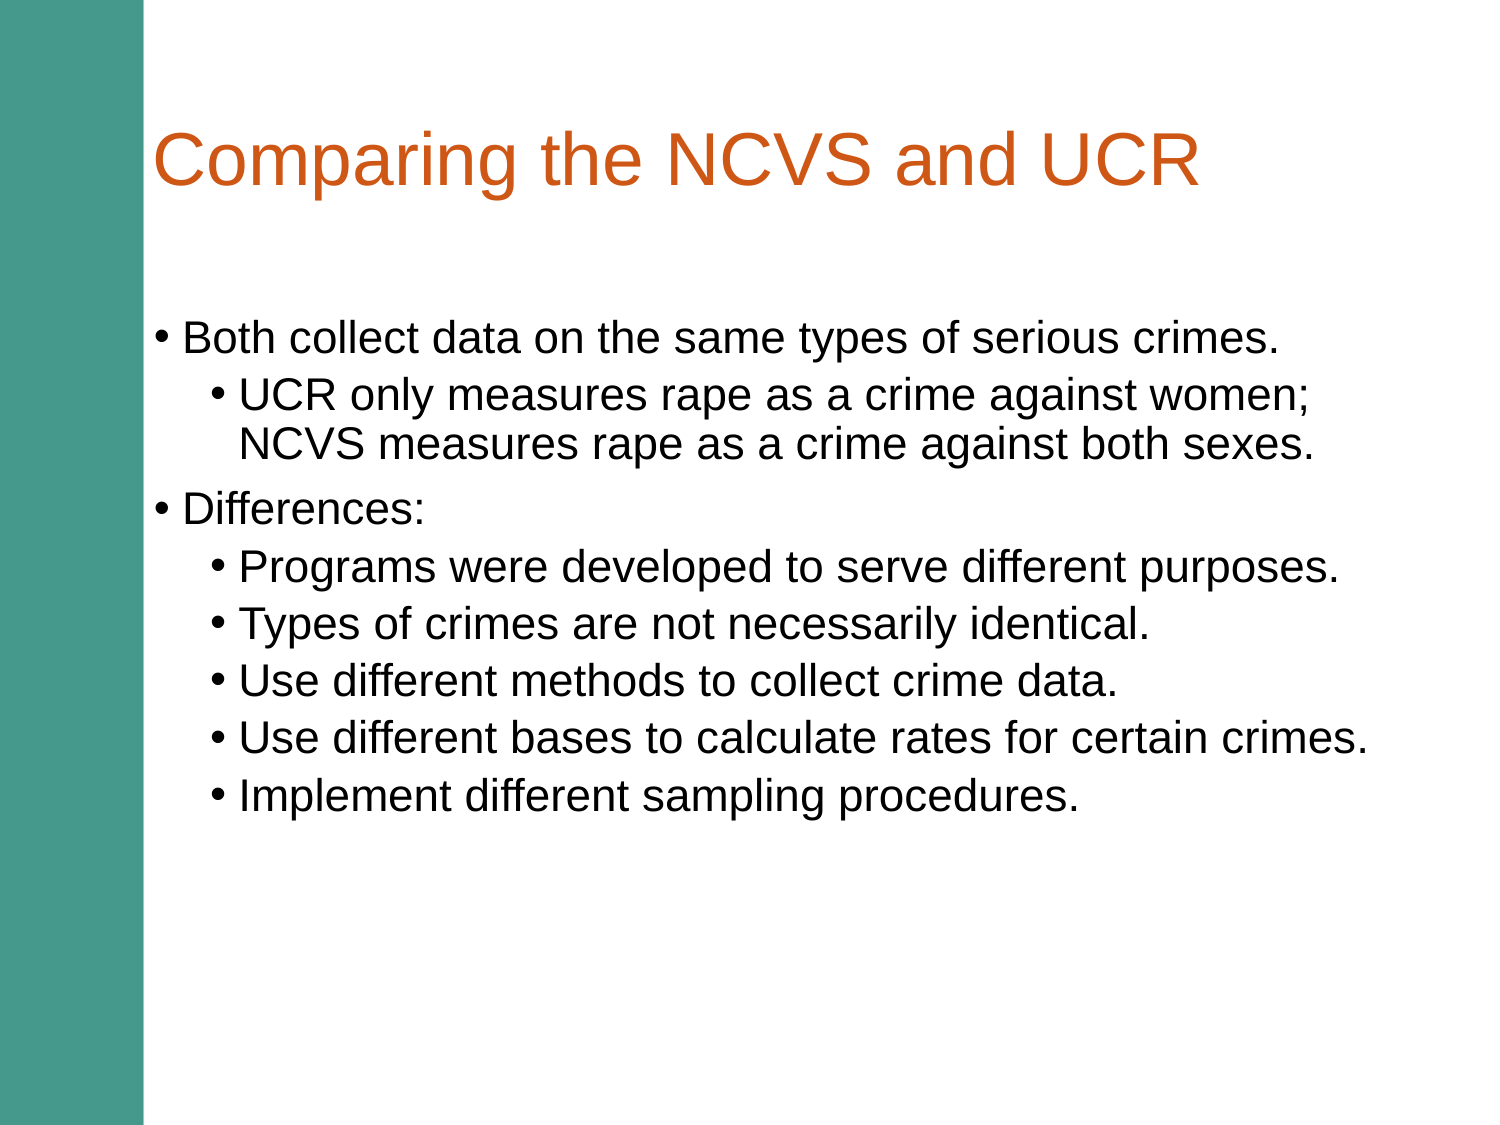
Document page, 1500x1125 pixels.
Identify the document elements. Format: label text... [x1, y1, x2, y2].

picture [0, 0, 1500, 1125]
title Comparing the NCVS and UCR [137, 52, 1432, 271]
list Both collect data on the same types of serious crimes. UCR only measures rape as a crime against women; NCVS measures rape as a crime against both sexes. Differences: Programs were developed to serve different purposes. Types of crimes are not necessarily identical. Use different methods to collect crime data. Use different bases to calculate rates for certain crimes. Implement different sampling procedures. [138, 306, 1433, 1020]
